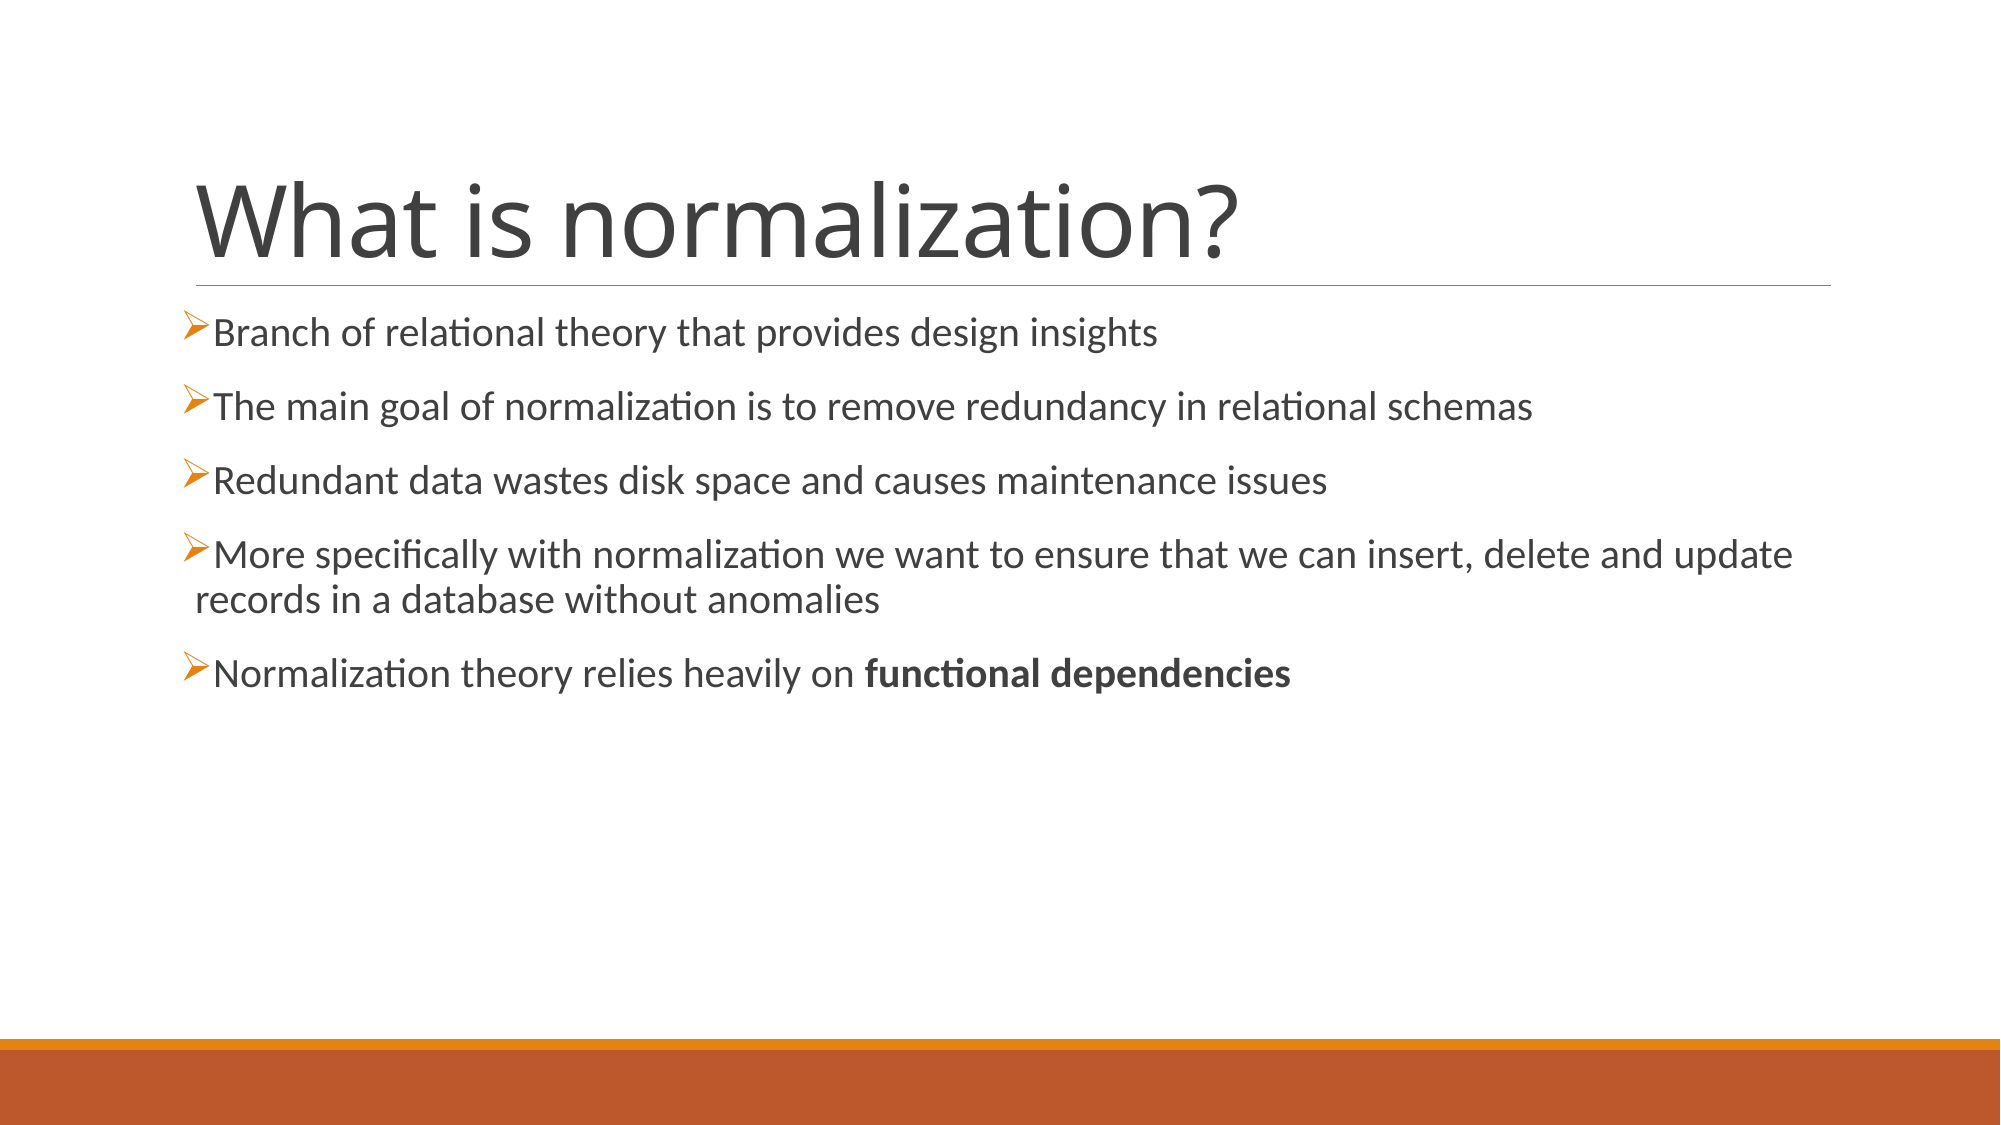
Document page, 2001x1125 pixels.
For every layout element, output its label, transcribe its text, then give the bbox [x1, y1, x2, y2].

list Branch of relational theory that provides design insights The main goal of normalization is to remove redundancy in relational schemas Redundant data wastes disk space and causes maintenance issues More specifically with normalization we want to ensure that we can insert, delete and update records in a database without anomalies Normalization theory relies heavily on functional dependencies [180, 302, 1830, 963]
title What is normalization? [180, 47, 1830, 285]
